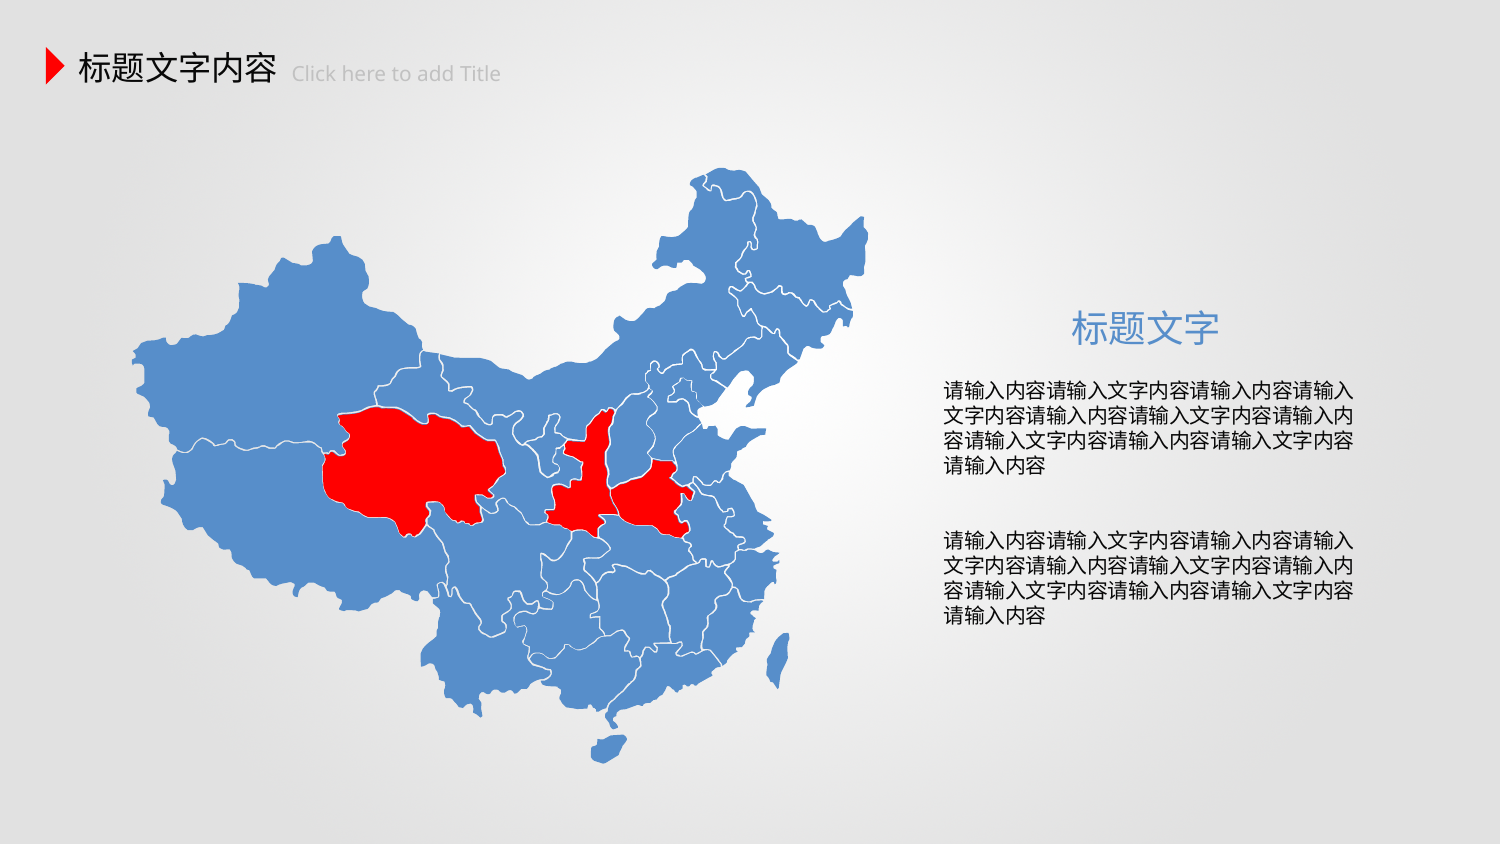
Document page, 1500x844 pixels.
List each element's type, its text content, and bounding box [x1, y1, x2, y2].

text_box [45, 39, 523, 96]
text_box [916, 297, 1389, 487]
picture [0, 0, 1500, 844]
text_box 请输入内容请输入文字内容请输入内容请输入文字内容请输入内容请输入文字内容请输入内容请输入文字内容请输入内容请输入文字内容请输入内容 [928, 520, 1388, 635]
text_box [131, 167, 869, 764]
